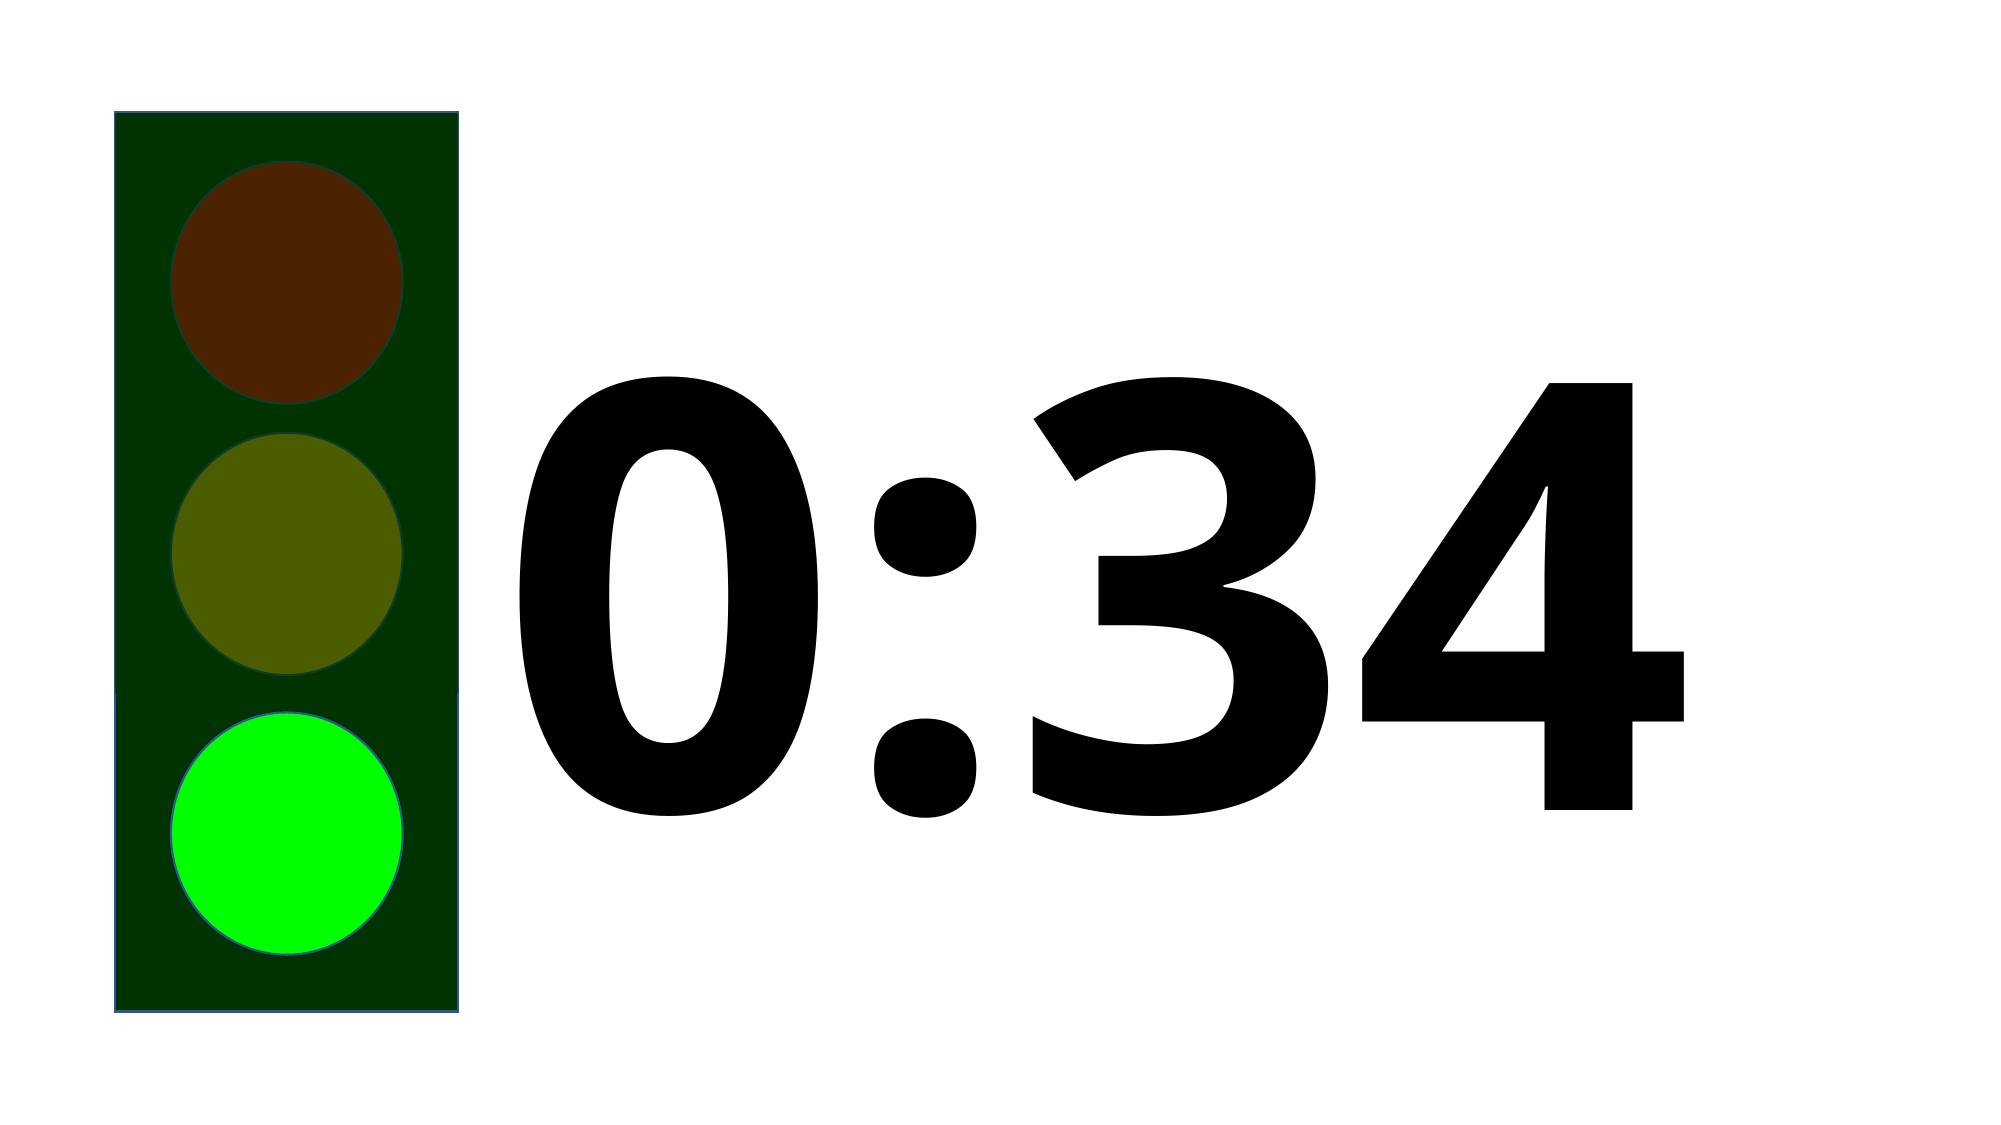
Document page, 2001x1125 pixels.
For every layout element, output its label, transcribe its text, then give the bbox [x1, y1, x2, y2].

text_box [169, 711, 404, 956]
text_box [114, 695, 459, 1013]
text_box [114, 112, 459, 695]
text_box 0:34 [483, 204, 1924, 938]
